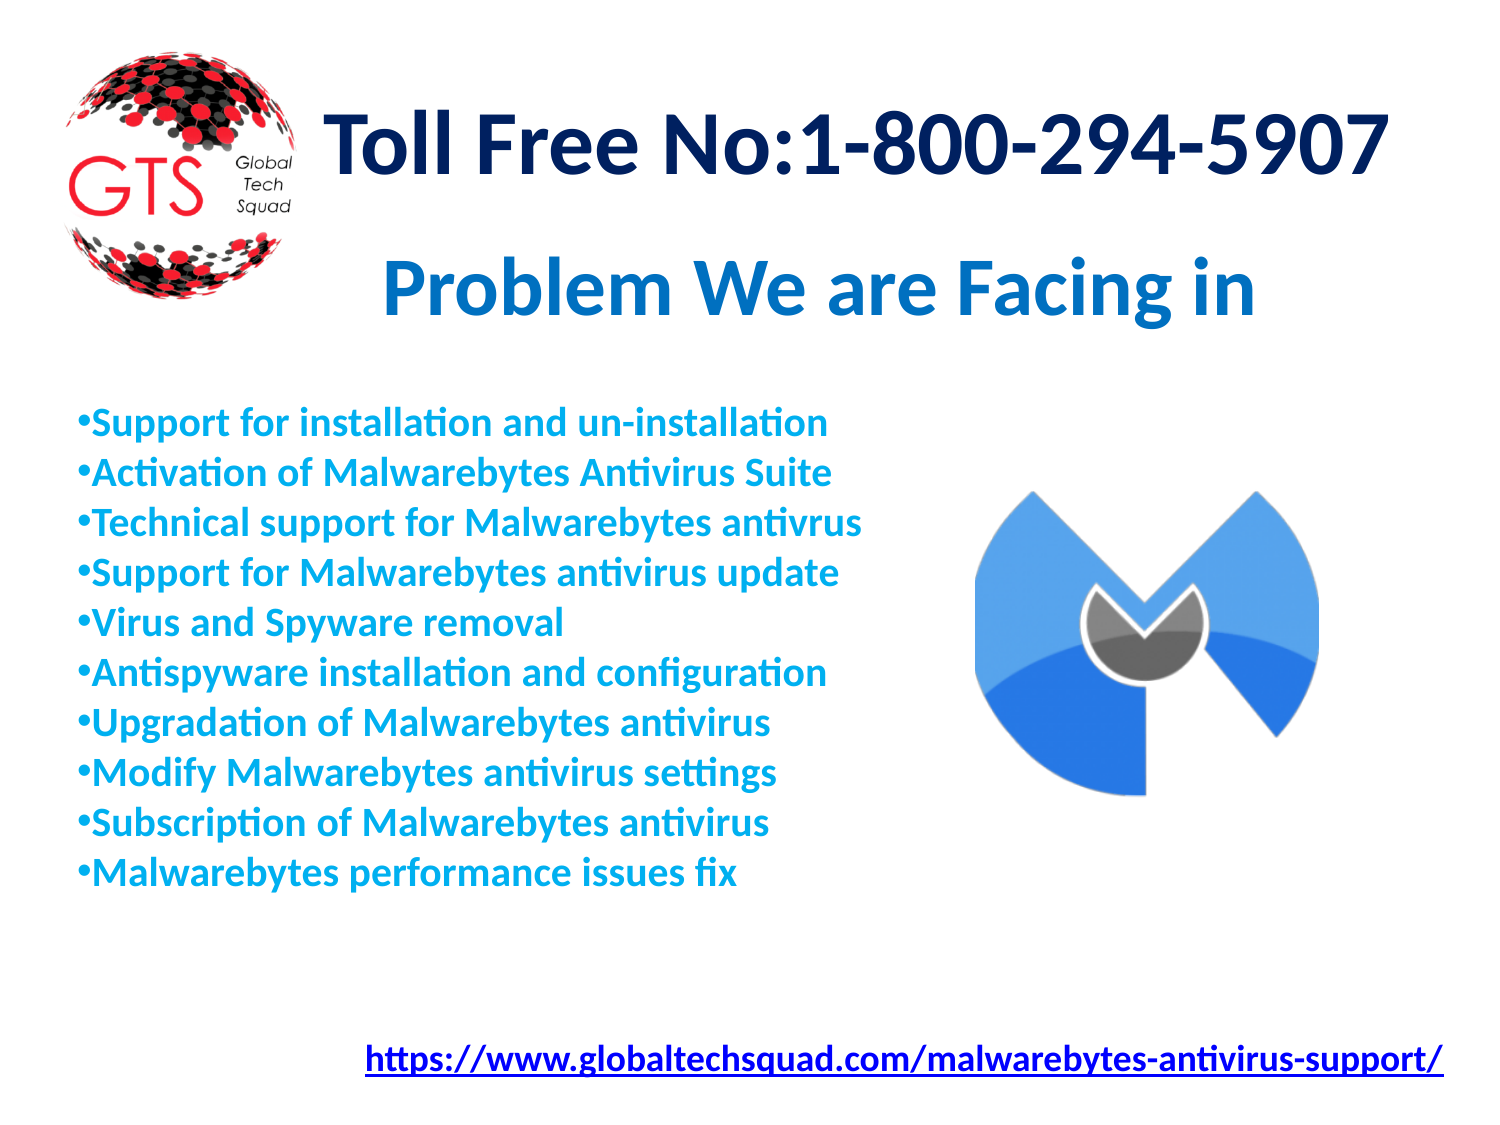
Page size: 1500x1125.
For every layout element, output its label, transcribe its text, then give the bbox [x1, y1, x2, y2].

text_box https://www.globaltechsquad.com/malwarebytes-antivirus-support/ [349, 1026, 1500, 1087]
picture [974, 474, 1319, 819]
text_box Toll Free No:1-800-294-5907 [308, 74, 1408, 200]
picture [49, 49, 301, 302]
text_box Support for installation and un-installation Activation of Malwarebytes Antivirus Suite Technical support for Malwarebytes antivrus Support for Malwarebytes antivirus update Virus and Spyware removal Antispyware installation and configuration Upgradation of Malwarebytes antivirus Modify Malwarebytes antivirus settings Subscription of Malwarebytes antivirus Malwarebytes performance issues fix [62, 387, 1188, 903]
text_box Problem We are Facing in [367, 224, 1273, 340]
